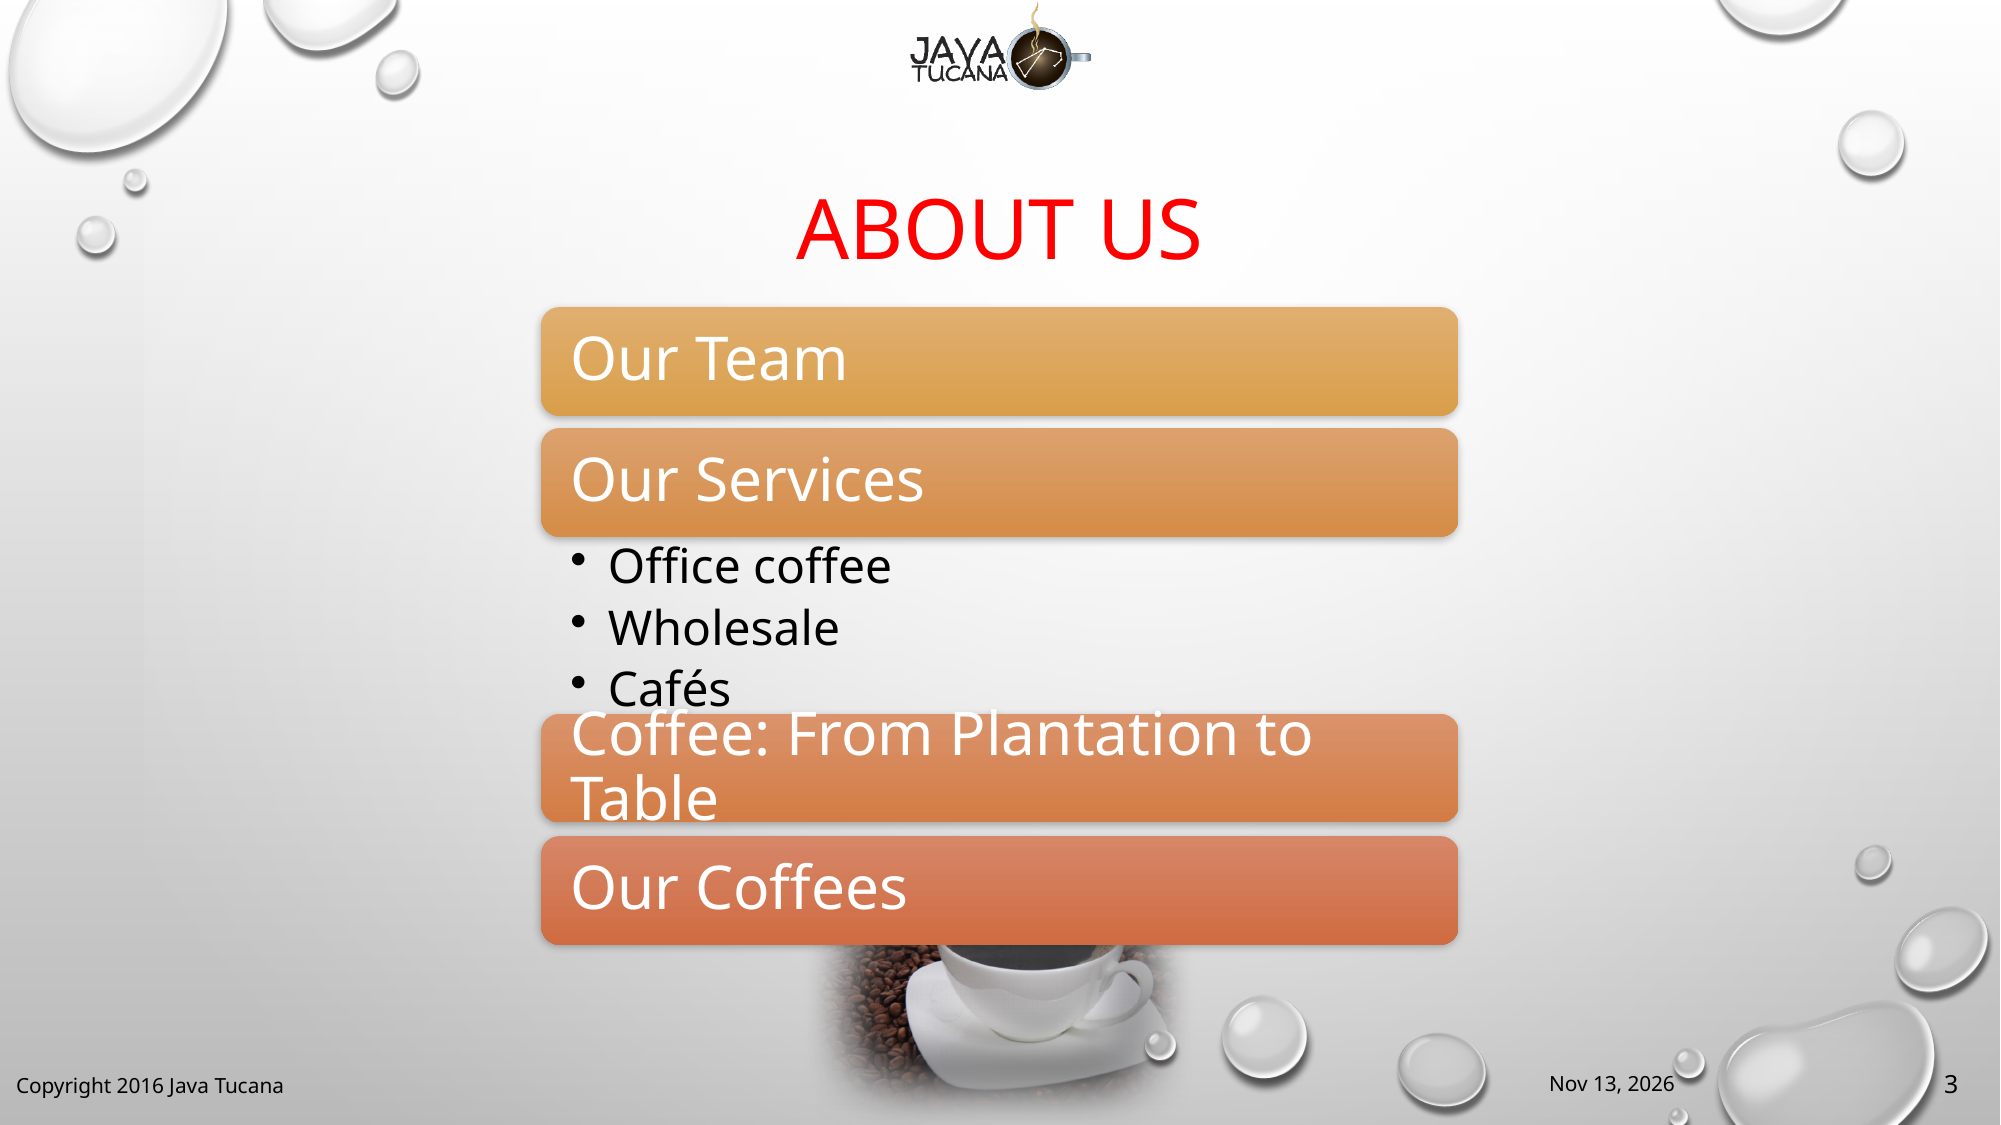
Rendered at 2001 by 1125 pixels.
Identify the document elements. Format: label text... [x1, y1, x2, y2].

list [541, 302, 1459, 949]
footer Copyright 2016 Java Tucana [1, 1055, 1096, 1116]
picture [0, 0, 2001, 1125]
slide_number 5-May-16 [1239, 1055, 1690, 1116]
title About Us [149, 101, 1851, 364]
slide_number 3 [1848, 1055, 1974, 1116]
